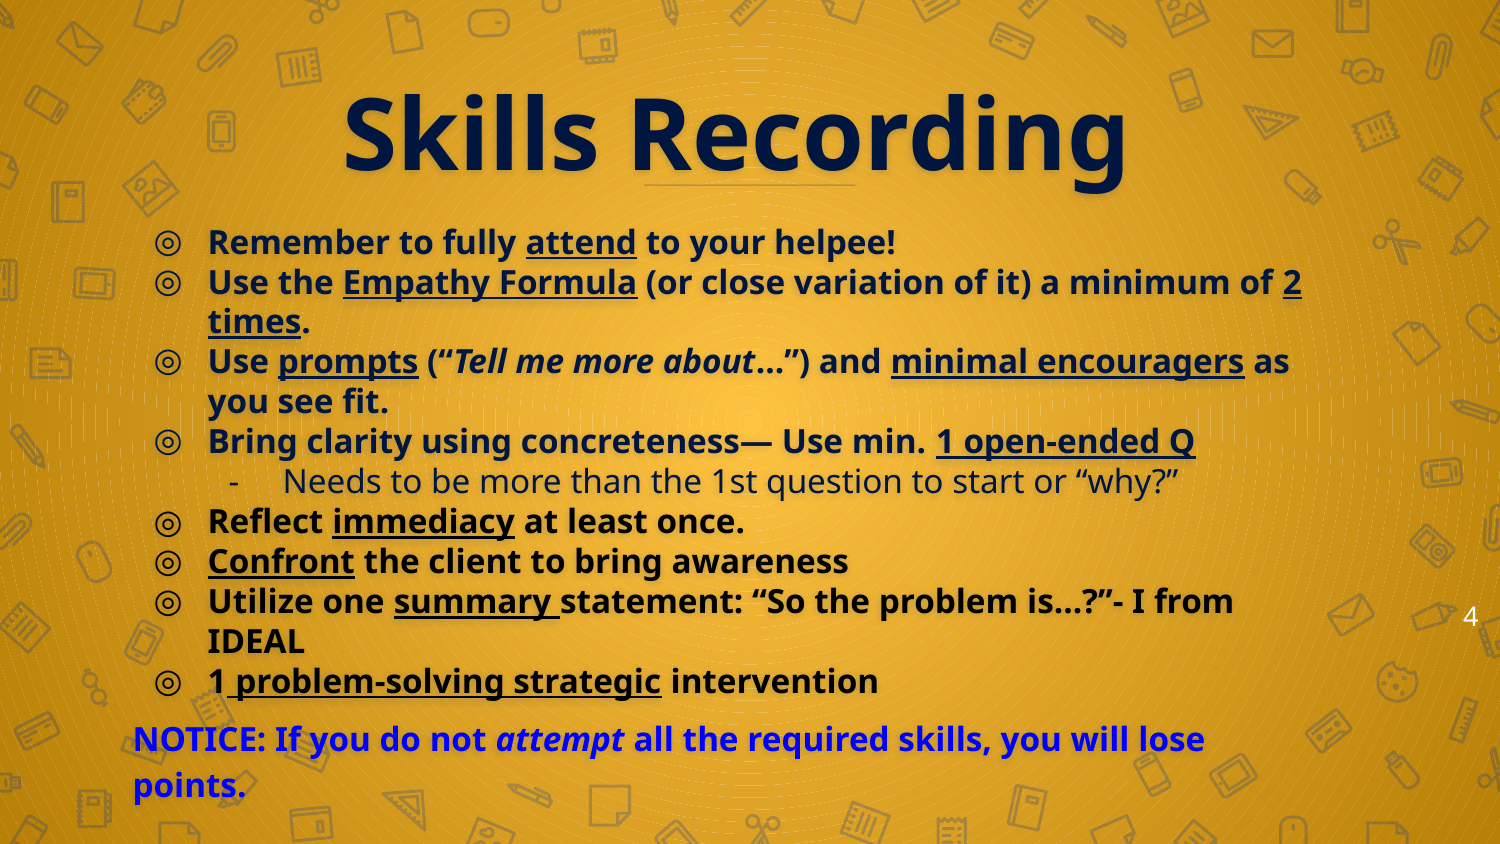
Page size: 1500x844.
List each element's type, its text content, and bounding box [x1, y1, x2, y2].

slide_number 4 [1403, 584, 1494, 633]
title Skills Recording [171, 100, 1329, 205]
list Remember to fully attend to your helpee! Use the Empathy Formula (or close variation of it) a minimum of 2 times. Use prompts (“Tell me more about…”) and minimal encouragers as you see fit. Bring clarity using concreteness— Use min. 1 open-ended Q Needs to be more than the 1st question to start or “why?” Reflect immediacy at least once. Confront the client to bring awareness Utilize one summary statement: “So the problem is…?”- I from IDEAL 1 problem-solving strategic intervention NOTICE: If you do not attempt all the required skills, you will lose points. [117, 205, 1329, 663]
